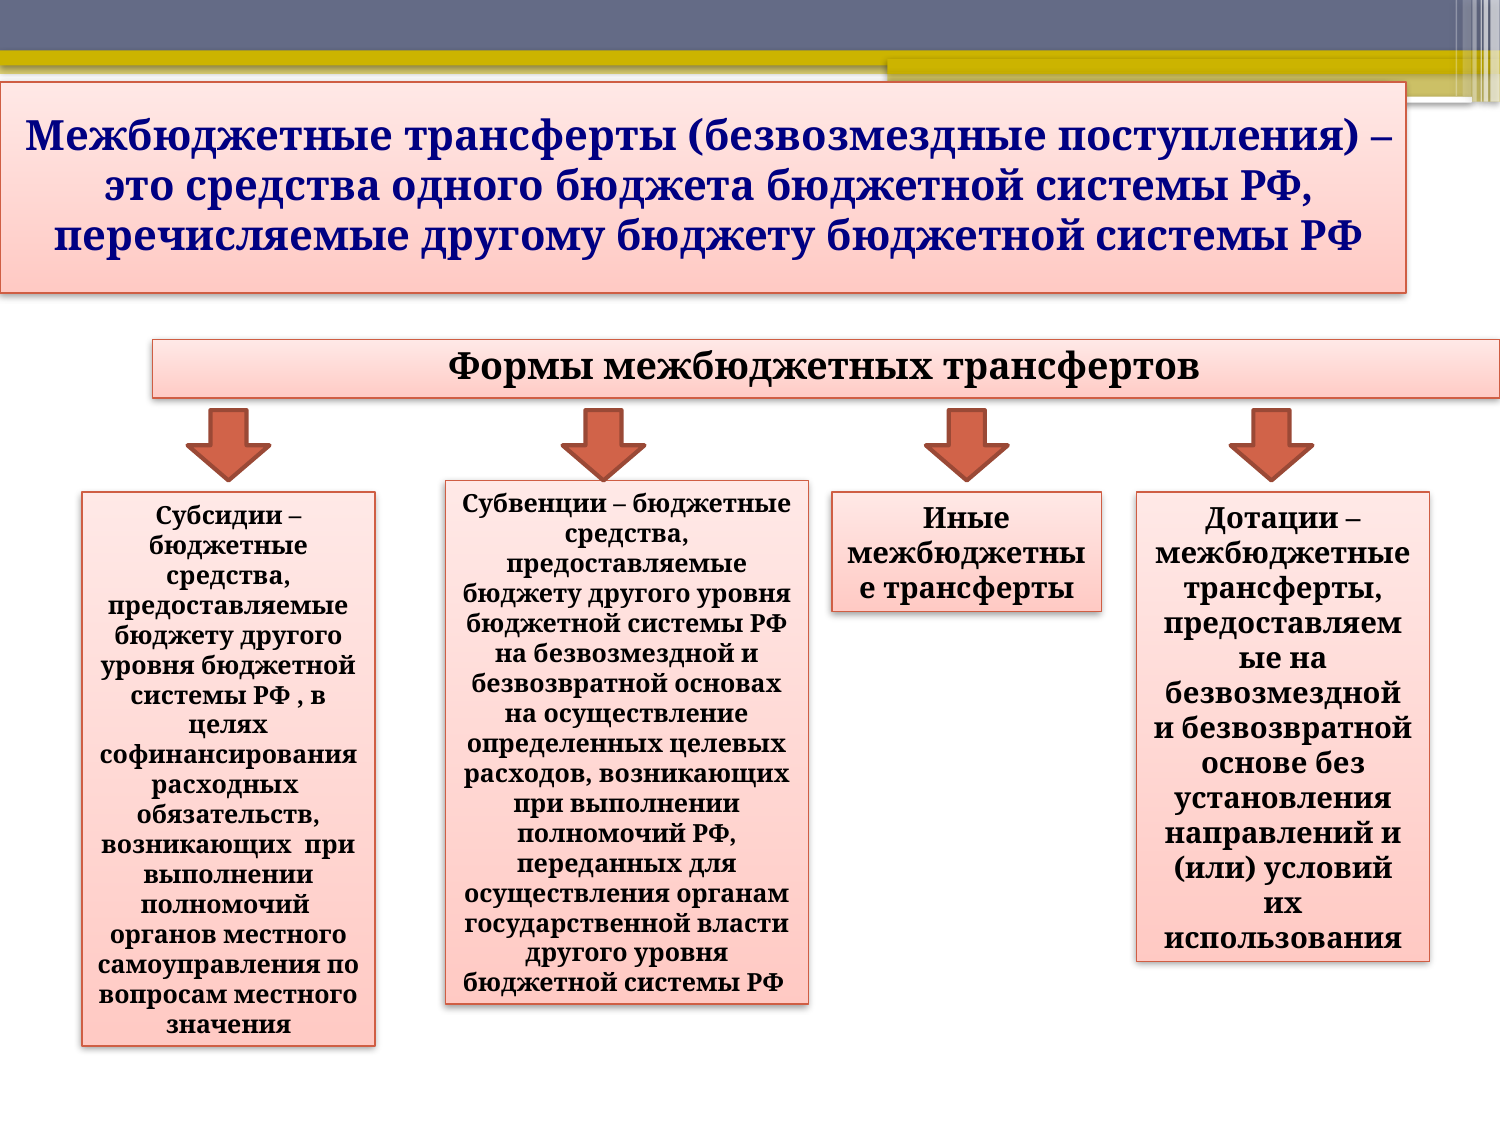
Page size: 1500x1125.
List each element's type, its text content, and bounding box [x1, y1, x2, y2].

text_box [185, 408, 272, 483]
text_box Субвенции – бюджетные средства, предоставляемые бюджету другого уровня бюджетной системы РФ на безвозмездной и безвозвратной основах на осуществление определенных целевых расходов, возникающих при выполнении полномочий РФ, переданных для осуществления органам государственной власти другого уровня бюджетной системы РФ [445, 480, 809, 1005]
text_box Субсидии – бюджетные средства, предоставляемые бюджету другого уровня бюджетной системы РФ , в целях софинансирования расходных обязательств, возникающих при выполнении полномочий органов местного самоуправления по вопросам местного значения [81, 491, 376, 1047]
title Межбюджетные трансферты (безвозмездные поступления) – это средства одного бюджета бюджетной системы РФ, перечисляемые другому бюджету бюджетной системы РФ [0, 81, 1407, 294]
text_box [923, 408, 1010, 483]
text_box [560, 408, 647, 483]
text_box [1228, 408, 1315, 483]
subtitle Формы межбюджетных трансфертов [152, 339, 1500, 399]
text_box Дотации – межбюджетные трансферты, предоставляемые на безвозмездной и безвозвратной основе без установления направлений и (или) условий их использования [1136, 491, 1430, 962]
text_box Иные межбюджетные трансферты [831, 491, 1102, 612]
